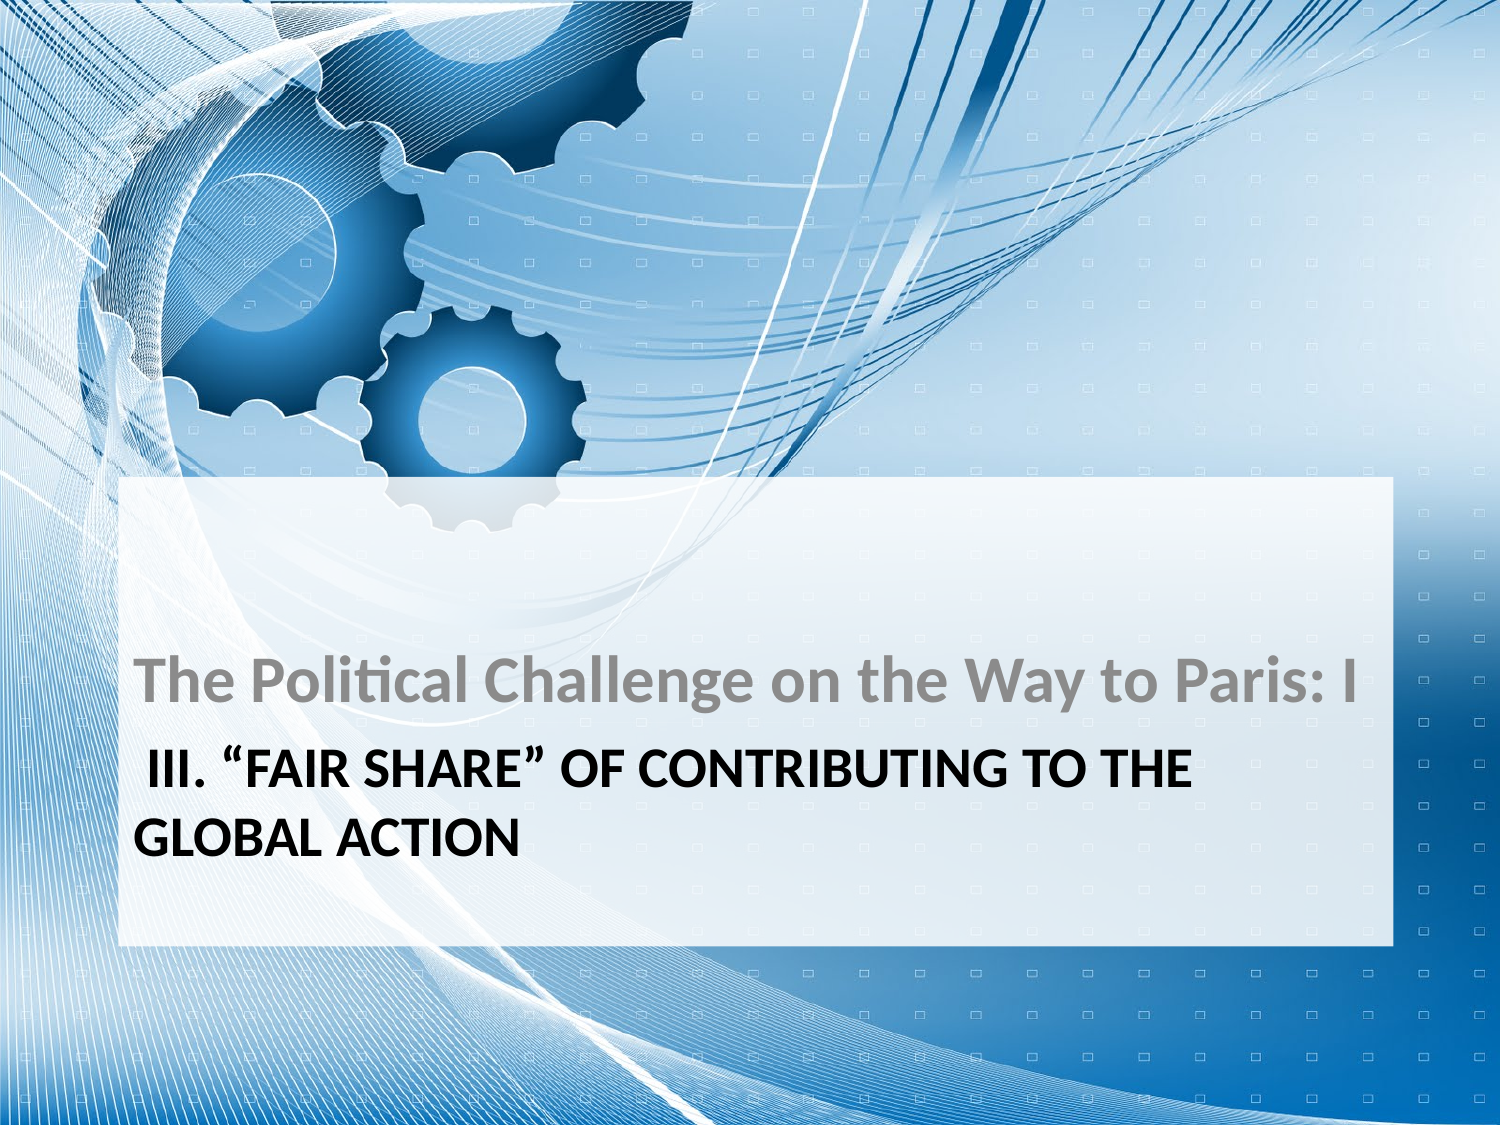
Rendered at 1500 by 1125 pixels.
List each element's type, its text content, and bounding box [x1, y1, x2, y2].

picture [0, 0, 1500, 1125]
title III. “Fair share” of contributing to the global action [118, 723, 1394, 947]
list The Political Challenge on the Way to Paris: I [118, 476, 1394, 723]
